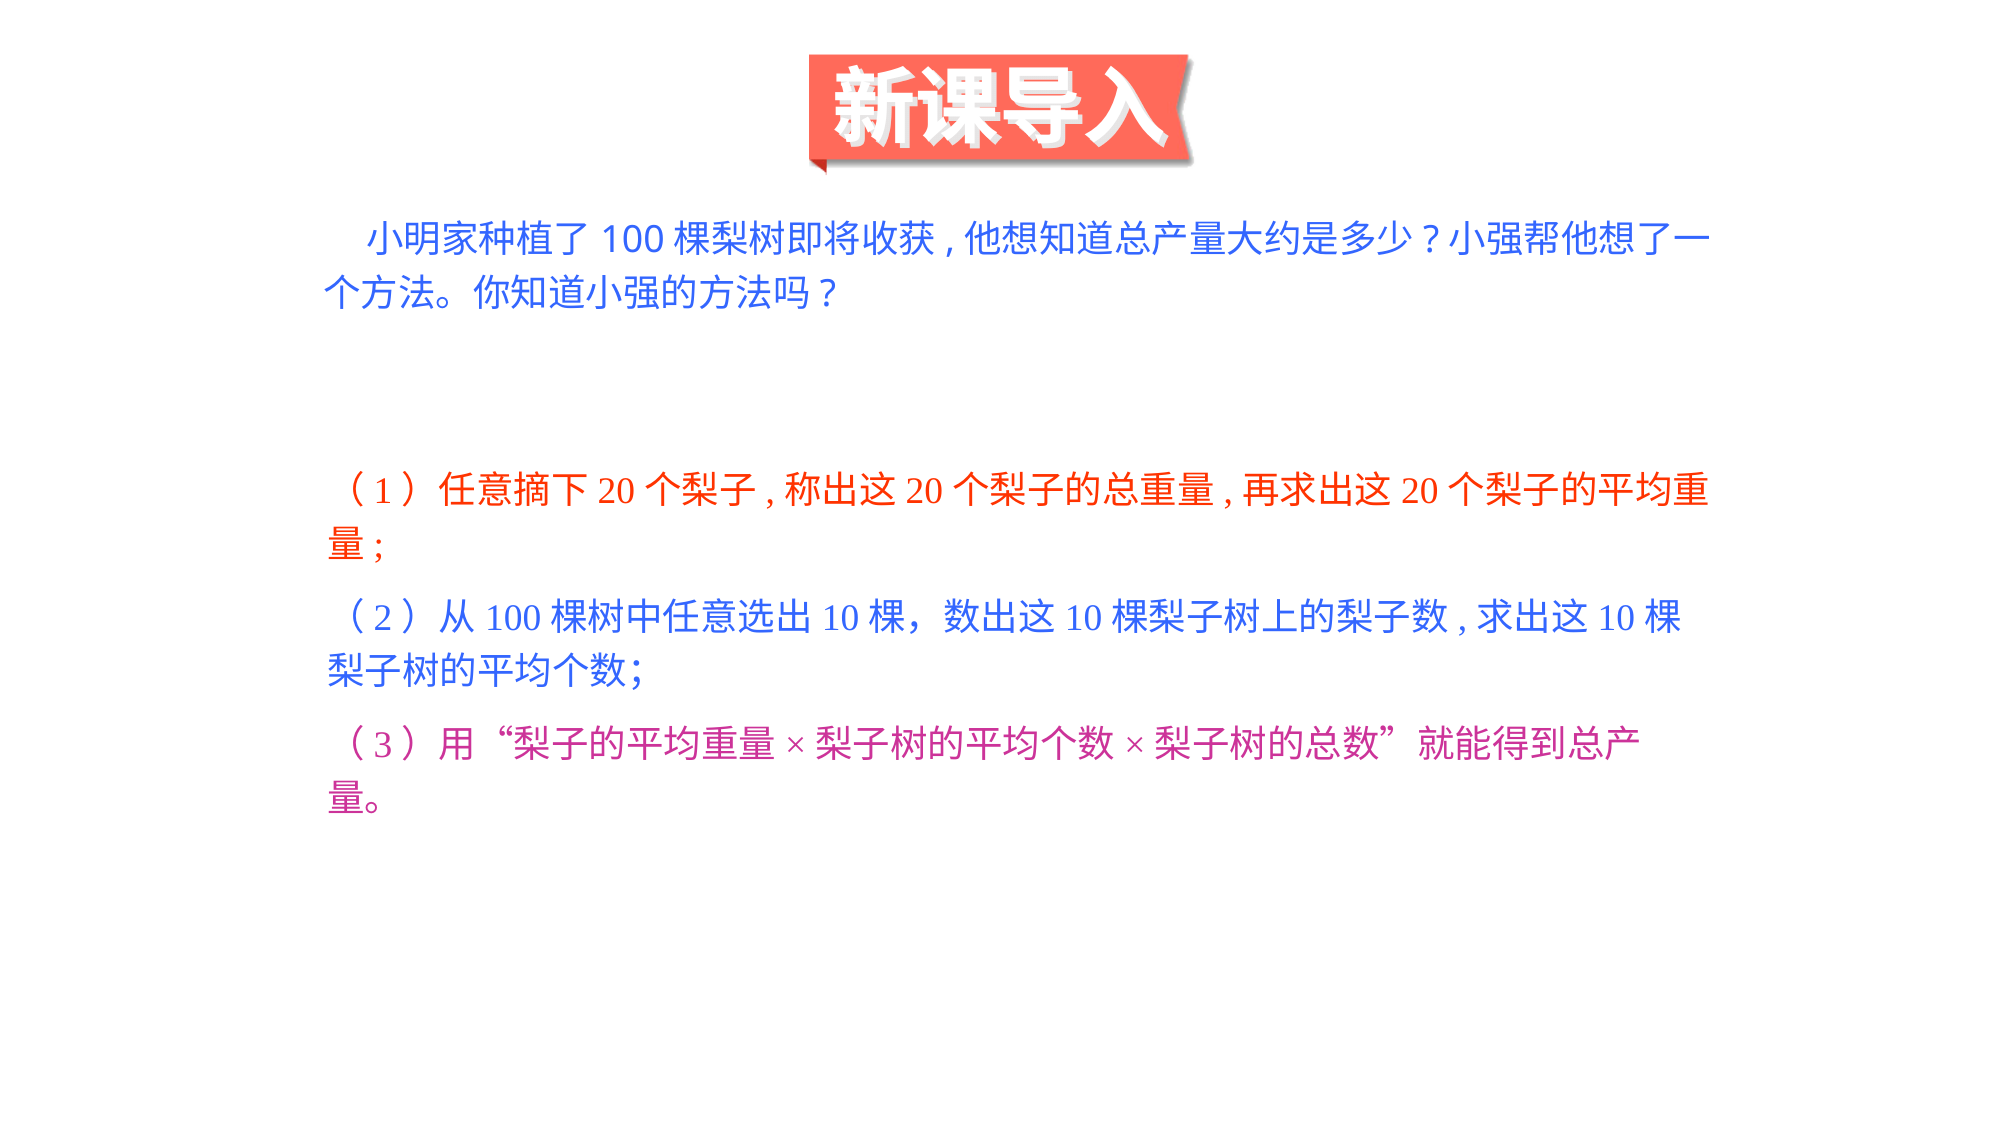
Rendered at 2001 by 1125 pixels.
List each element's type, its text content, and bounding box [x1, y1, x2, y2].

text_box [799, 30, 1248, 256]
text_box （1）任意摘下20个梨子,称出这20个梨子的总重量,再求出这20个梨子的平均重量; （2）从100棵树中任意选出10棵，数出这10棵梨子树上的梨子数,求出这10棵梨子树的平均个数； （3）用“梨子的平均重量×梨子树的平均个数×梨子树的总数”就能得到总产量。 [312, 449, 1727, 827]
text_box 小明家种植了100棵梨树即将收获,他想知道总产量大约是多少?小强帮他想了一个方法。你知道小强的方法吗? [308, 199, 1727, 322]
